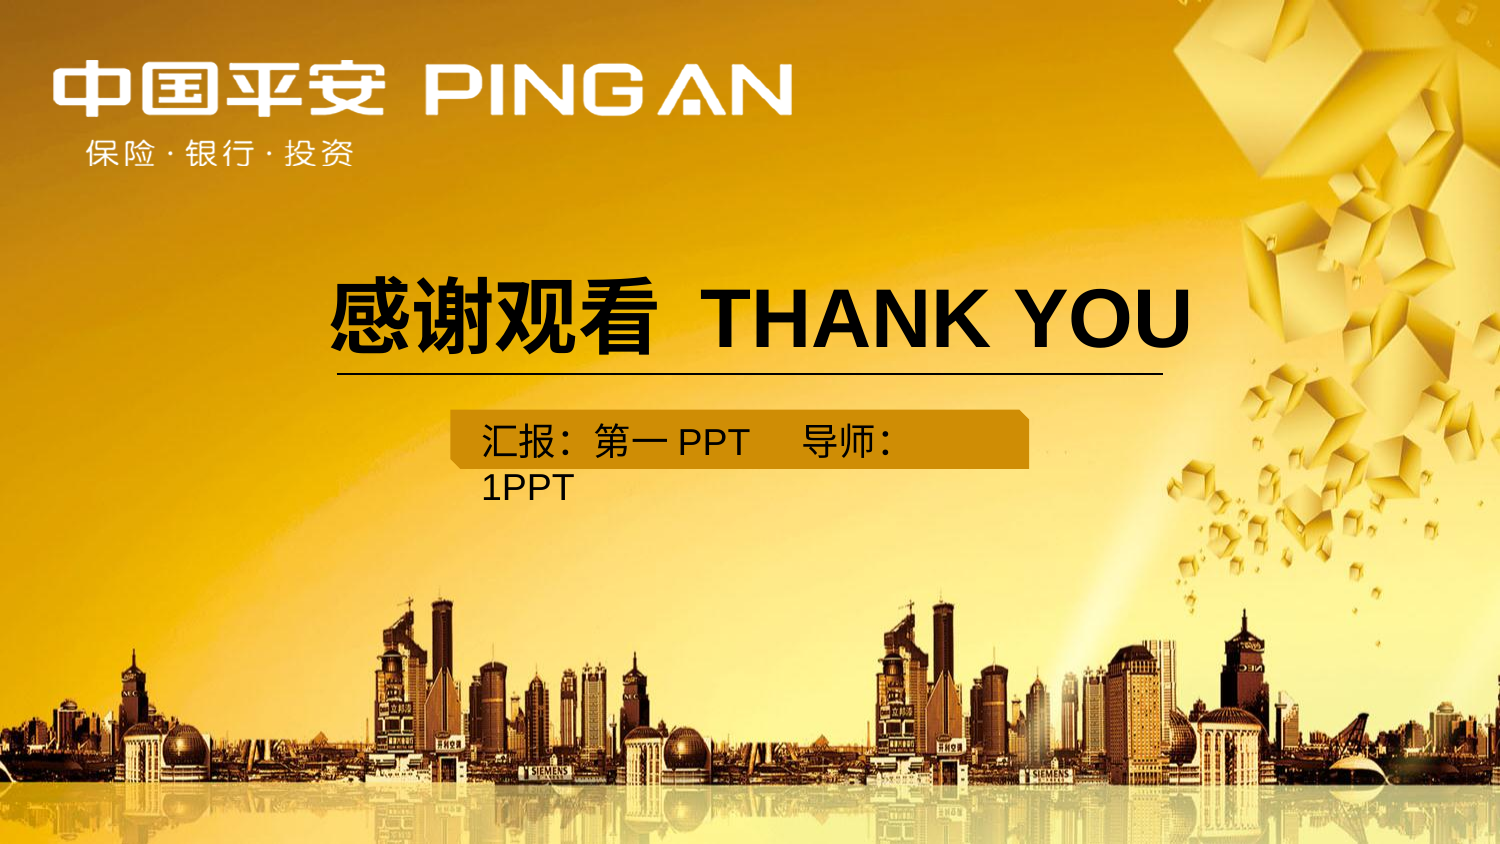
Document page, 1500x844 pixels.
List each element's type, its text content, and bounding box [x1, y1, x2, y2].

picture [0, 0, 1500, 844]
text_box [450, 409, 1030, 471]
text_box 感谢观看 THANK YOU [313, 256, 1209, 372]
